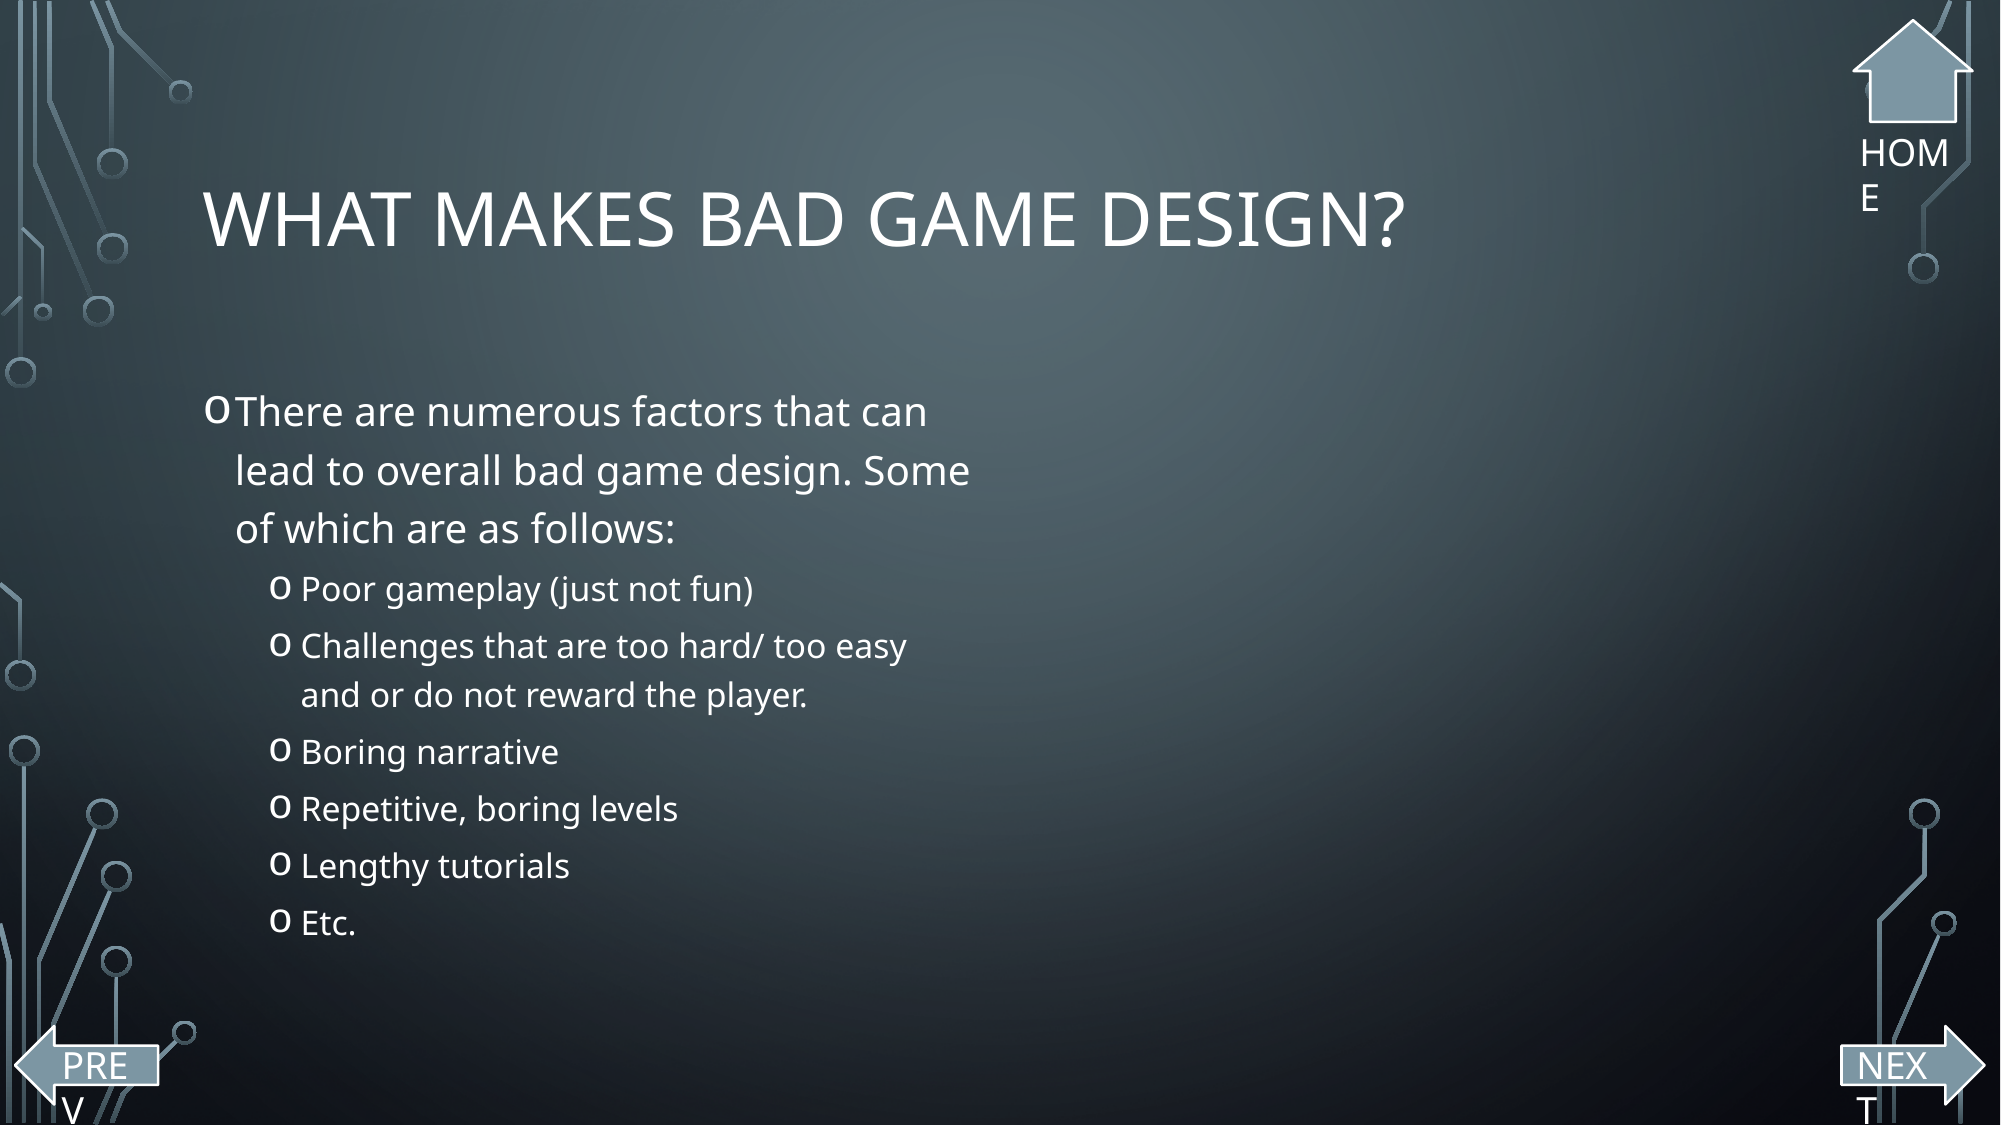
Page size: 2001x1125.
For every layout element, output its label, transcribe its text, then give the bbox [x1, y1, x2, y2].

text_box [14, 1024, 56, 1099]
text_box [1852, 19, 1974, 121]
list There are numerous factors that can lead to overall bad game design. Some of which are as follows: Poor gameplay (just not fun) Challenges that are too hard/ too easy and or do not reward the player. Boring narrative Repetitive, boring levels Lengthy tutorials Etc. [187, 369, 988, 950]
title What Makes Bad Game Design? [187, 101, 1813, 344]
text_box PREV [46, 1034, 159, 1125]
text_box [1944, 1024, 1956, 1034]
text_box HOME [1844, 121, 1982, 227]
text_box [1958, 1036, 1986, 1094]
text_box NEXT [1841, 1034, 1958, 1125]
